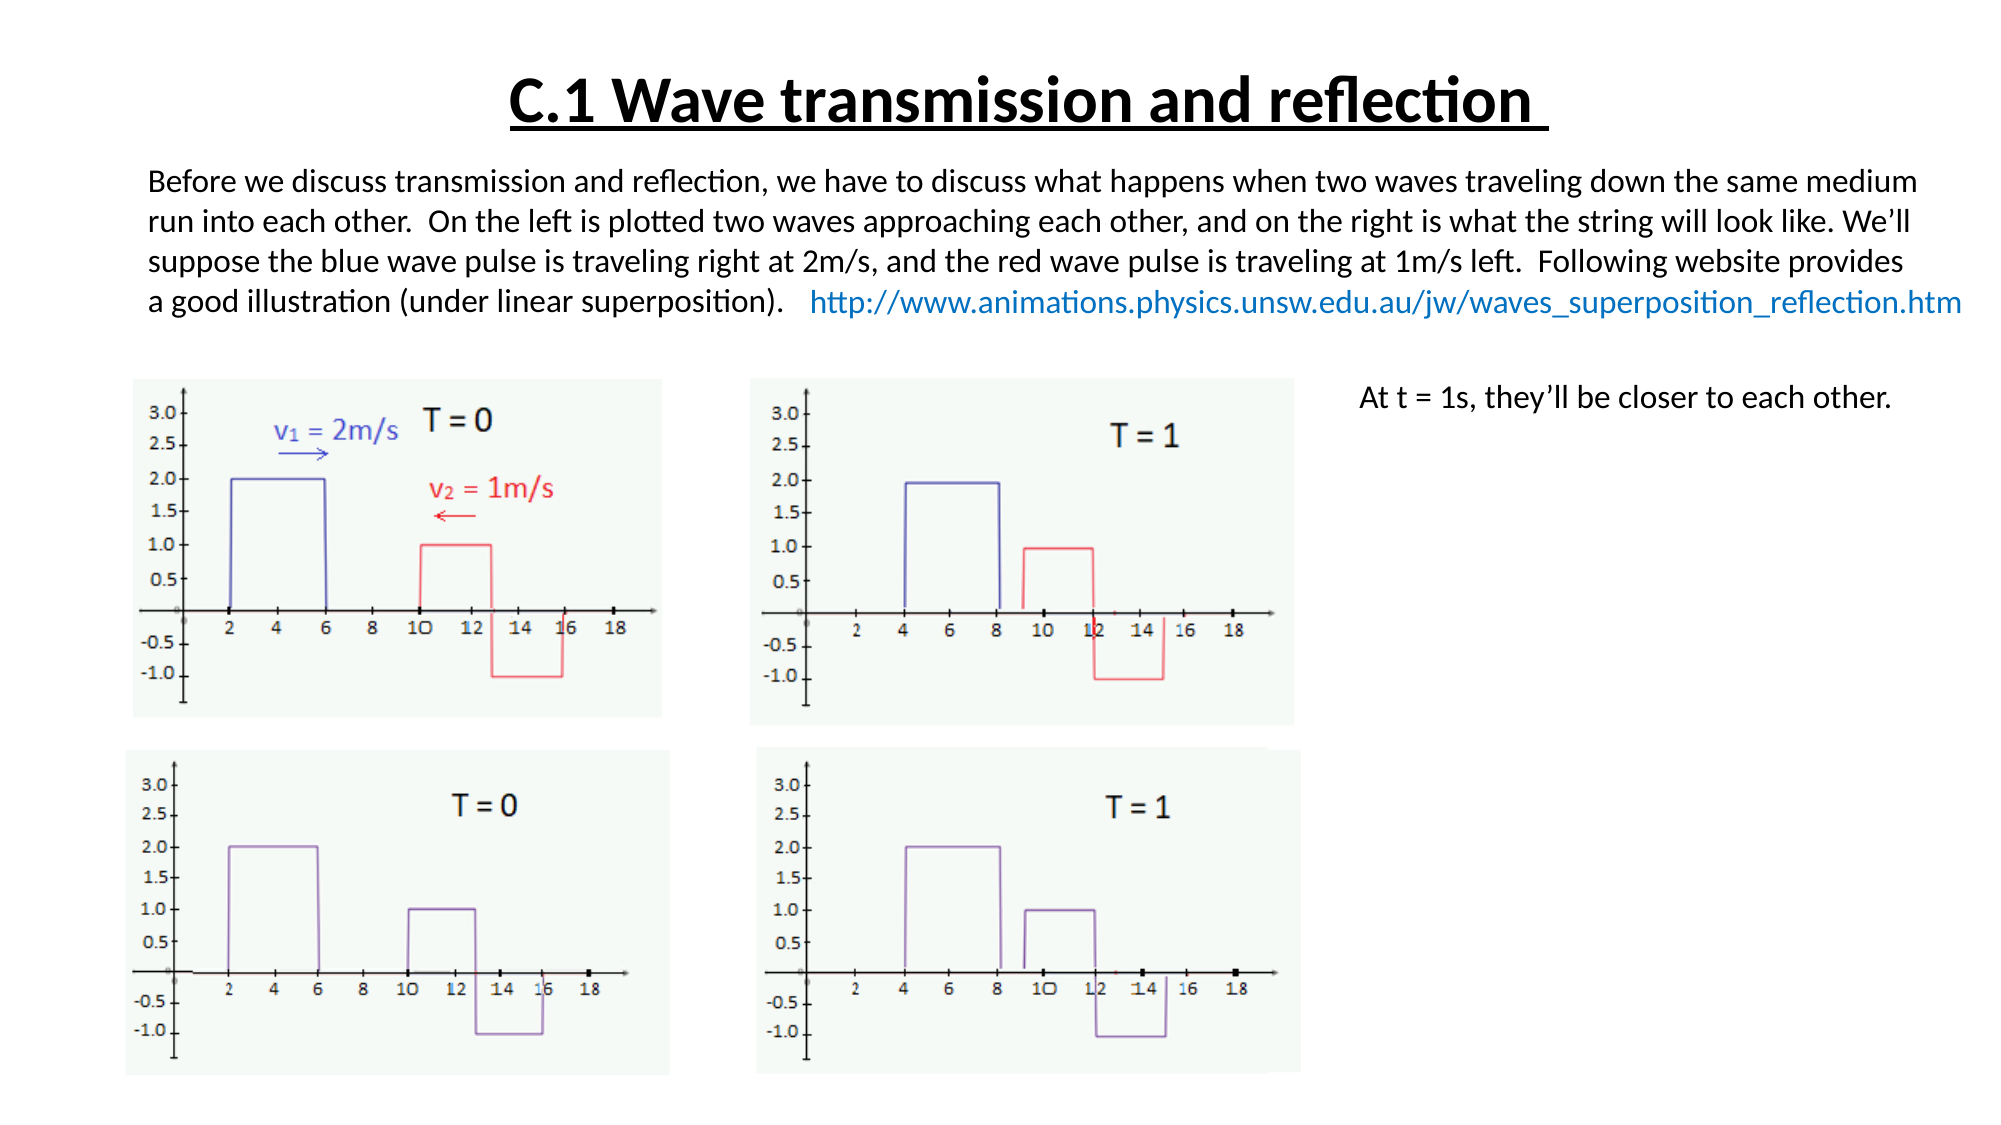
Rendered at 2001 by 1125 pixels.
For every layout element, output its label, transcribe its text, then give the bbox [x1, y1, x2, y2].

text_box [125, 750, 670, 1080]
text_box http://www.animations.physics.unsw.edu.au/jw/waves_superposition_reflection.htm [795, 272, 2000, 328]
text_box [749, 378, 1346, 729]
text_box Before we discuss transmission and reflection, we have to discuss what happens when two waves traveling down the same medium run into each other. On the left is plotted two waves approaching each other, and on the right is what the string will look like. We’ll suppose the blue wave pulse is traveling right at 2m/s, and the red wave pulse is traveling at 1m/s left. Following website provides a good illustration (under linear superposition). [133, 151, 1951, 327]
text_box C.1 Wave transmission and reflection [494, 57, 1771, 151]
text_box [756, 747, 1301, 1077]
text_box At t = 1s, they’ll be closer to each other. [1344, 367, 1946, 423]
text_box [133, 379, 662, 729]
